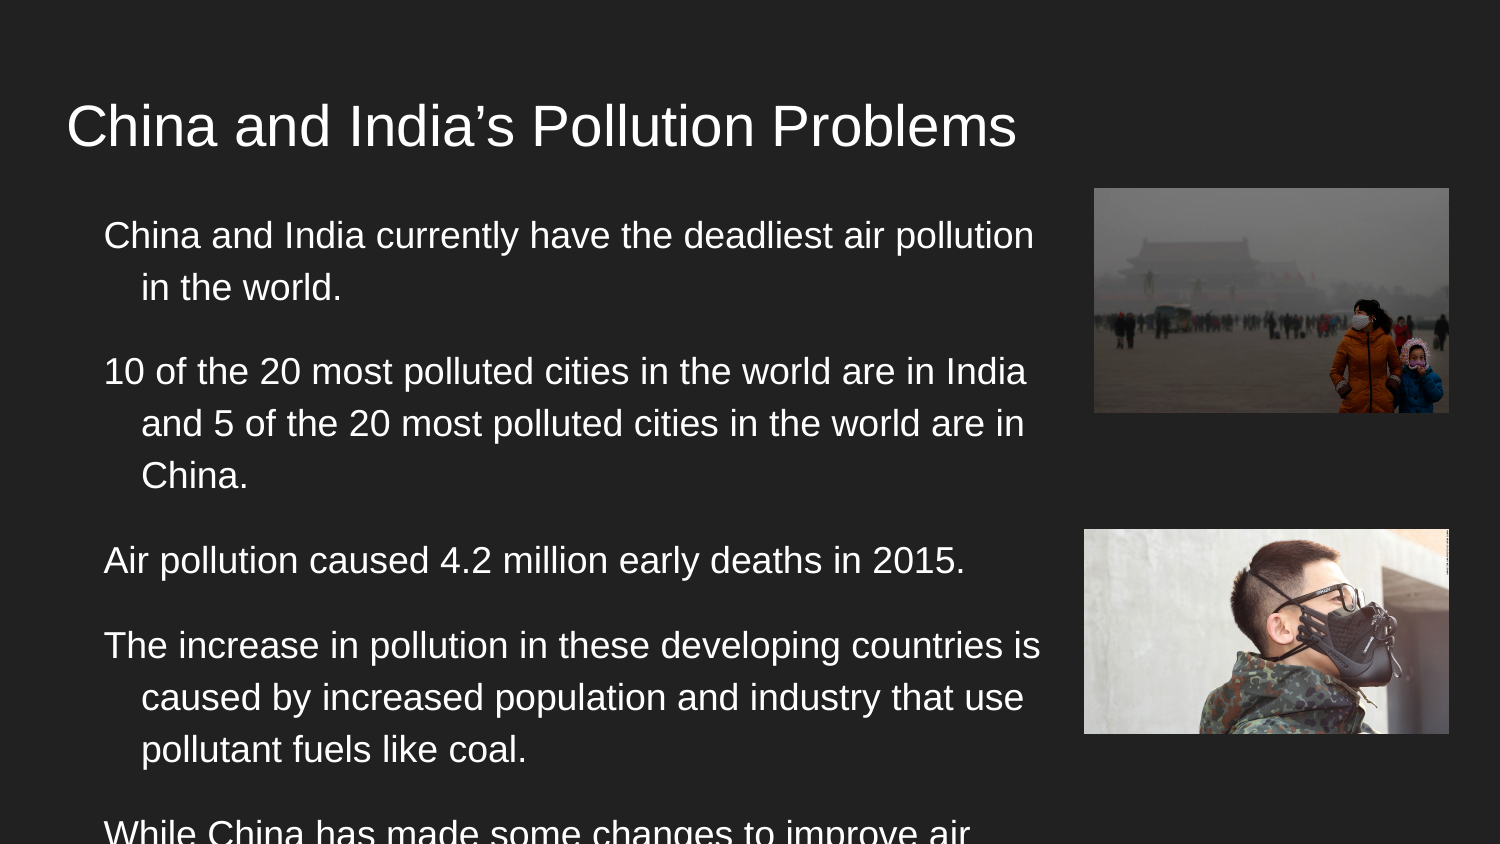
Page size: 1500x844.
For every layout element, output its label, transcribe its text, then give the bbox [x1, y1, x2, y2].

picture [1094, 188, 1450, 414]
picture [1084, 529, 1450, 735]
title China and India’s Pollution Problems [51, 72, 1449, 167]
list China and India currently have the deadliest air pollution in the world. 10 of the 20 most polluted cities in the world are in India and 5 of the 20 most polluted cities in the world are in China. Air pollution caused 4.2 million early deaths in 2015. The increase in pollution in these developing countries is caused by increased population and industry that use pollutant fuels like coal. While China has made some changes to improve air quality and decrease pollution, India’s pollution problems continue to increase. [51, 189, 1066, 750]
